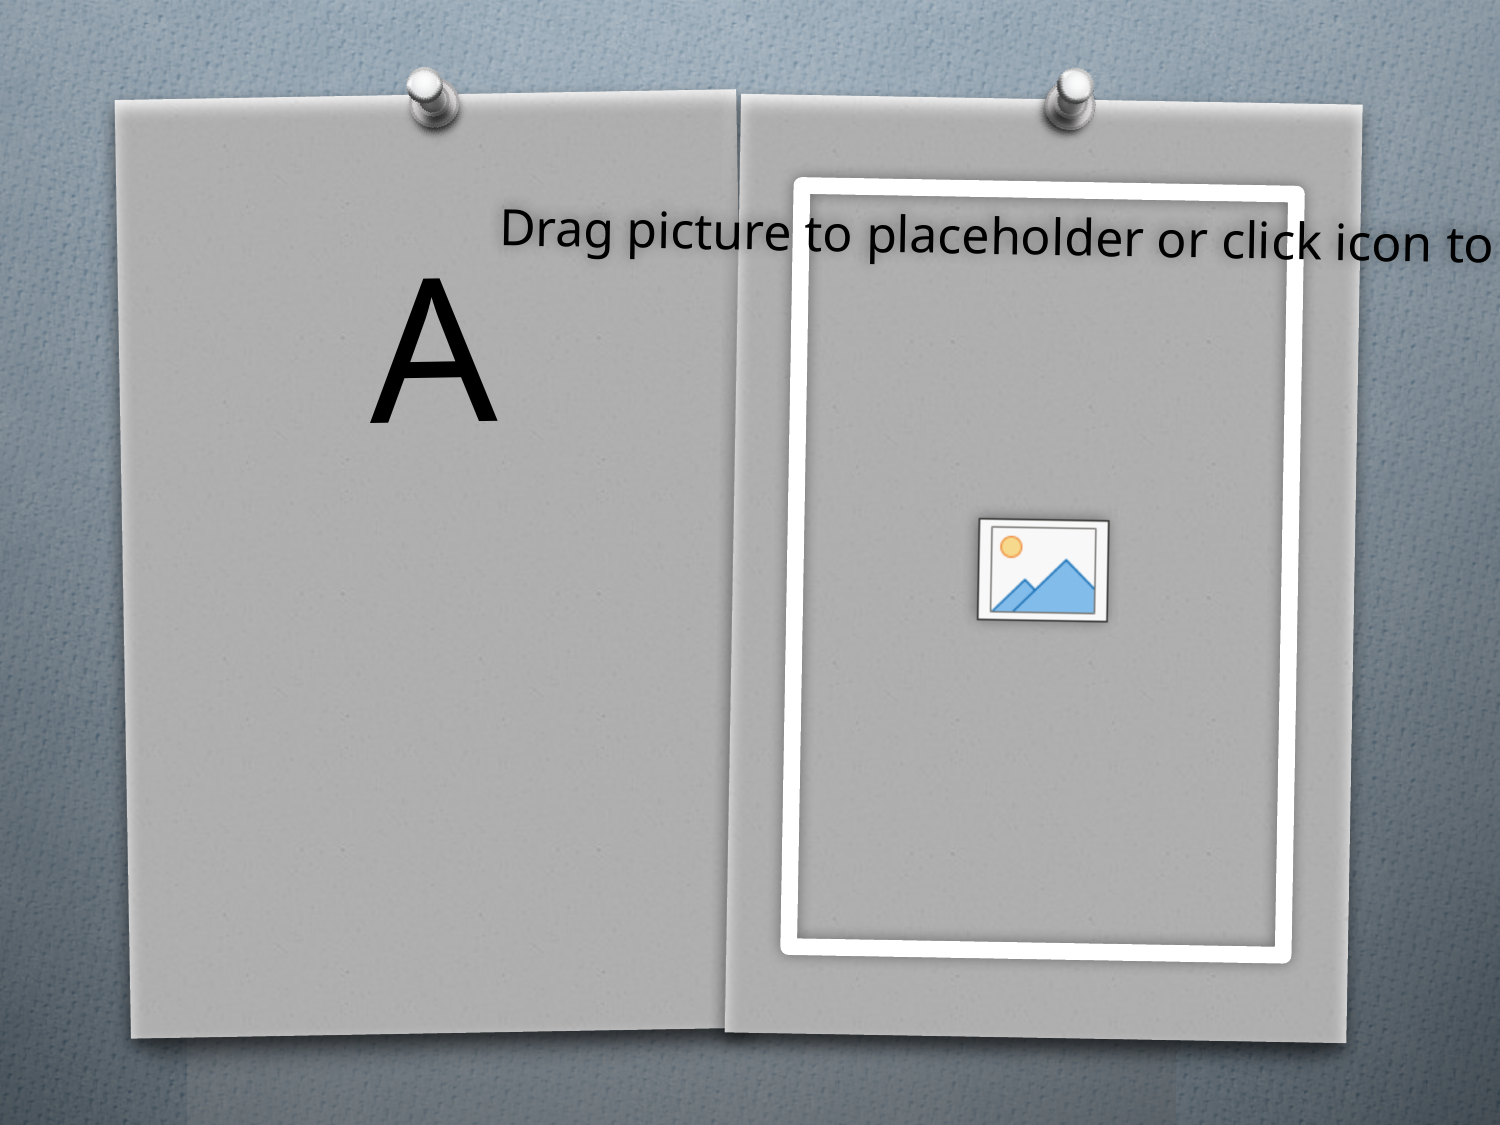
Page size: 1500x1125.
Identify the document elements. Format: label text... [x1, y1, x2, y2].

picture [803, 197, 1282, 943]
picture [1016, 41, 1138, 162]
picture [375, 33, 497, 157]
title A [179, 222, 687, 475]
